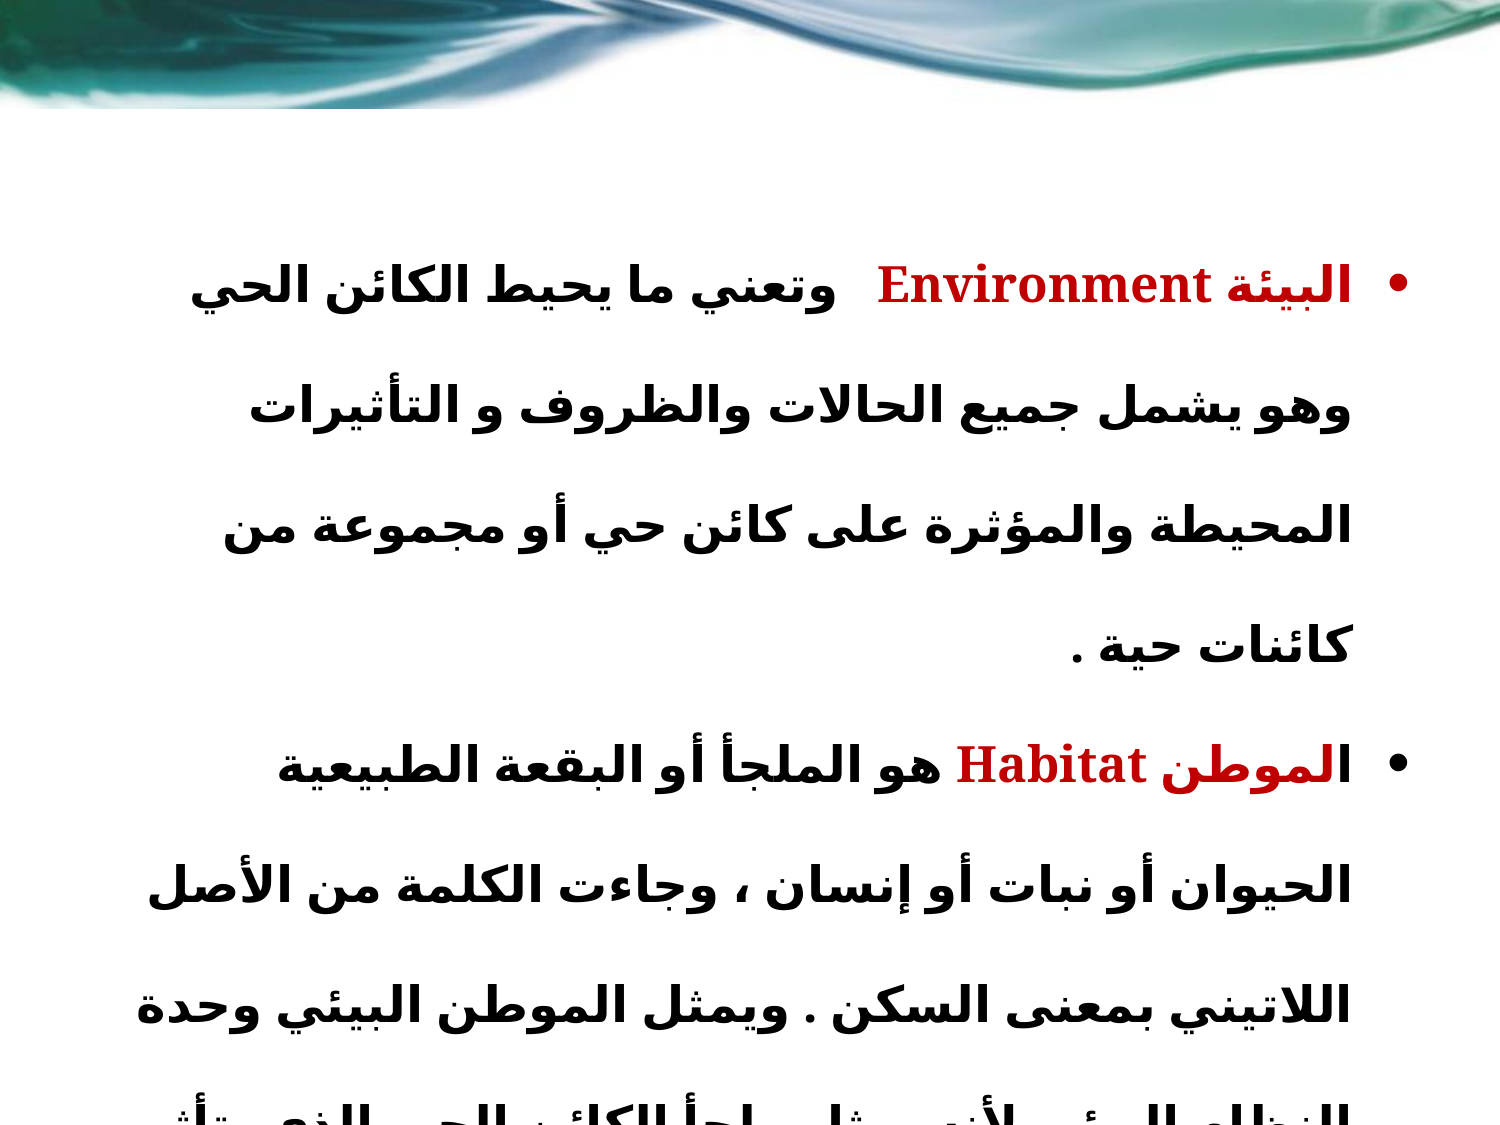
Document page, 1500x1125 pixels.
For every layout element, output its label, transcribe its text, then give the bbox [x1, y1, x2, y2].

picture [0, 0, 1500, 109]
list البيئة Environment وتعني ما يحيط الكائن الحي وهو يشمل جميع الحالات والظروف و التأثیرات المحيطة والمؤثرة على كائن حي أو مجموعة من كائنات حية . الموطن Habitat هو الملجأ أو البقعة الطبيعية الحيوان أو نبات أو إنسان ، وجاءت الكلمة من الأصل اللاتيني بمعنى السكن . ويمثل الموطن البيئي وحدة النظام البيئي لأنه يمثل ملجأ الكائن الحي الذي يتأثر بجميع معالم البيئة من معالم فيزيائية و كيميائية وحياتية [75, 184, 1425, 890]
